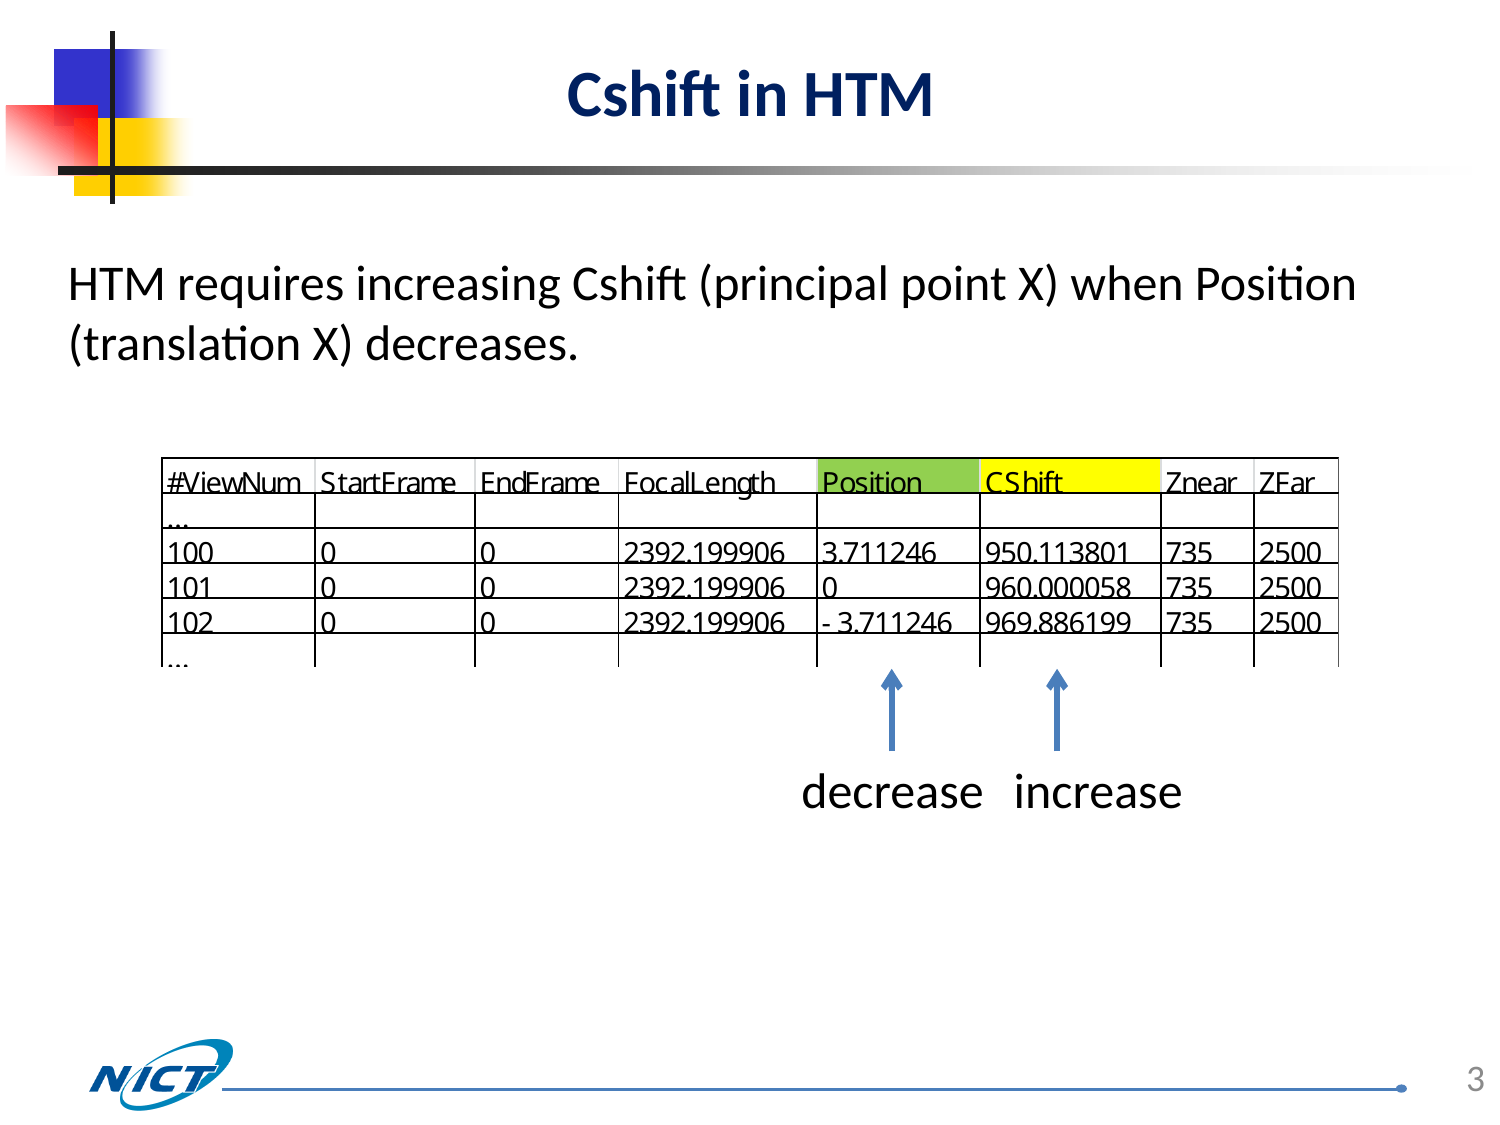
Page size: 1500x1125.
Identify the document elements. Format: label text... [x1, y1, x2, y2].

text_box decrease [786, 751, 1000, 827]
picture [224, 1039, 233, 1045]
text_box HTM requires increasing Cshift (principal point X) when Position (translation X) decreases. [53, 243, 1459, 379]
text_box increase [1000, 751, 1198, 827]
picture [89, 1039, 233, 1111]
title Cshift in HTM [76, 42, 1427, 138]
slide_number 3 [1149, 1046, 1500, 1107]
picture [160, 456, 1341, 670]
